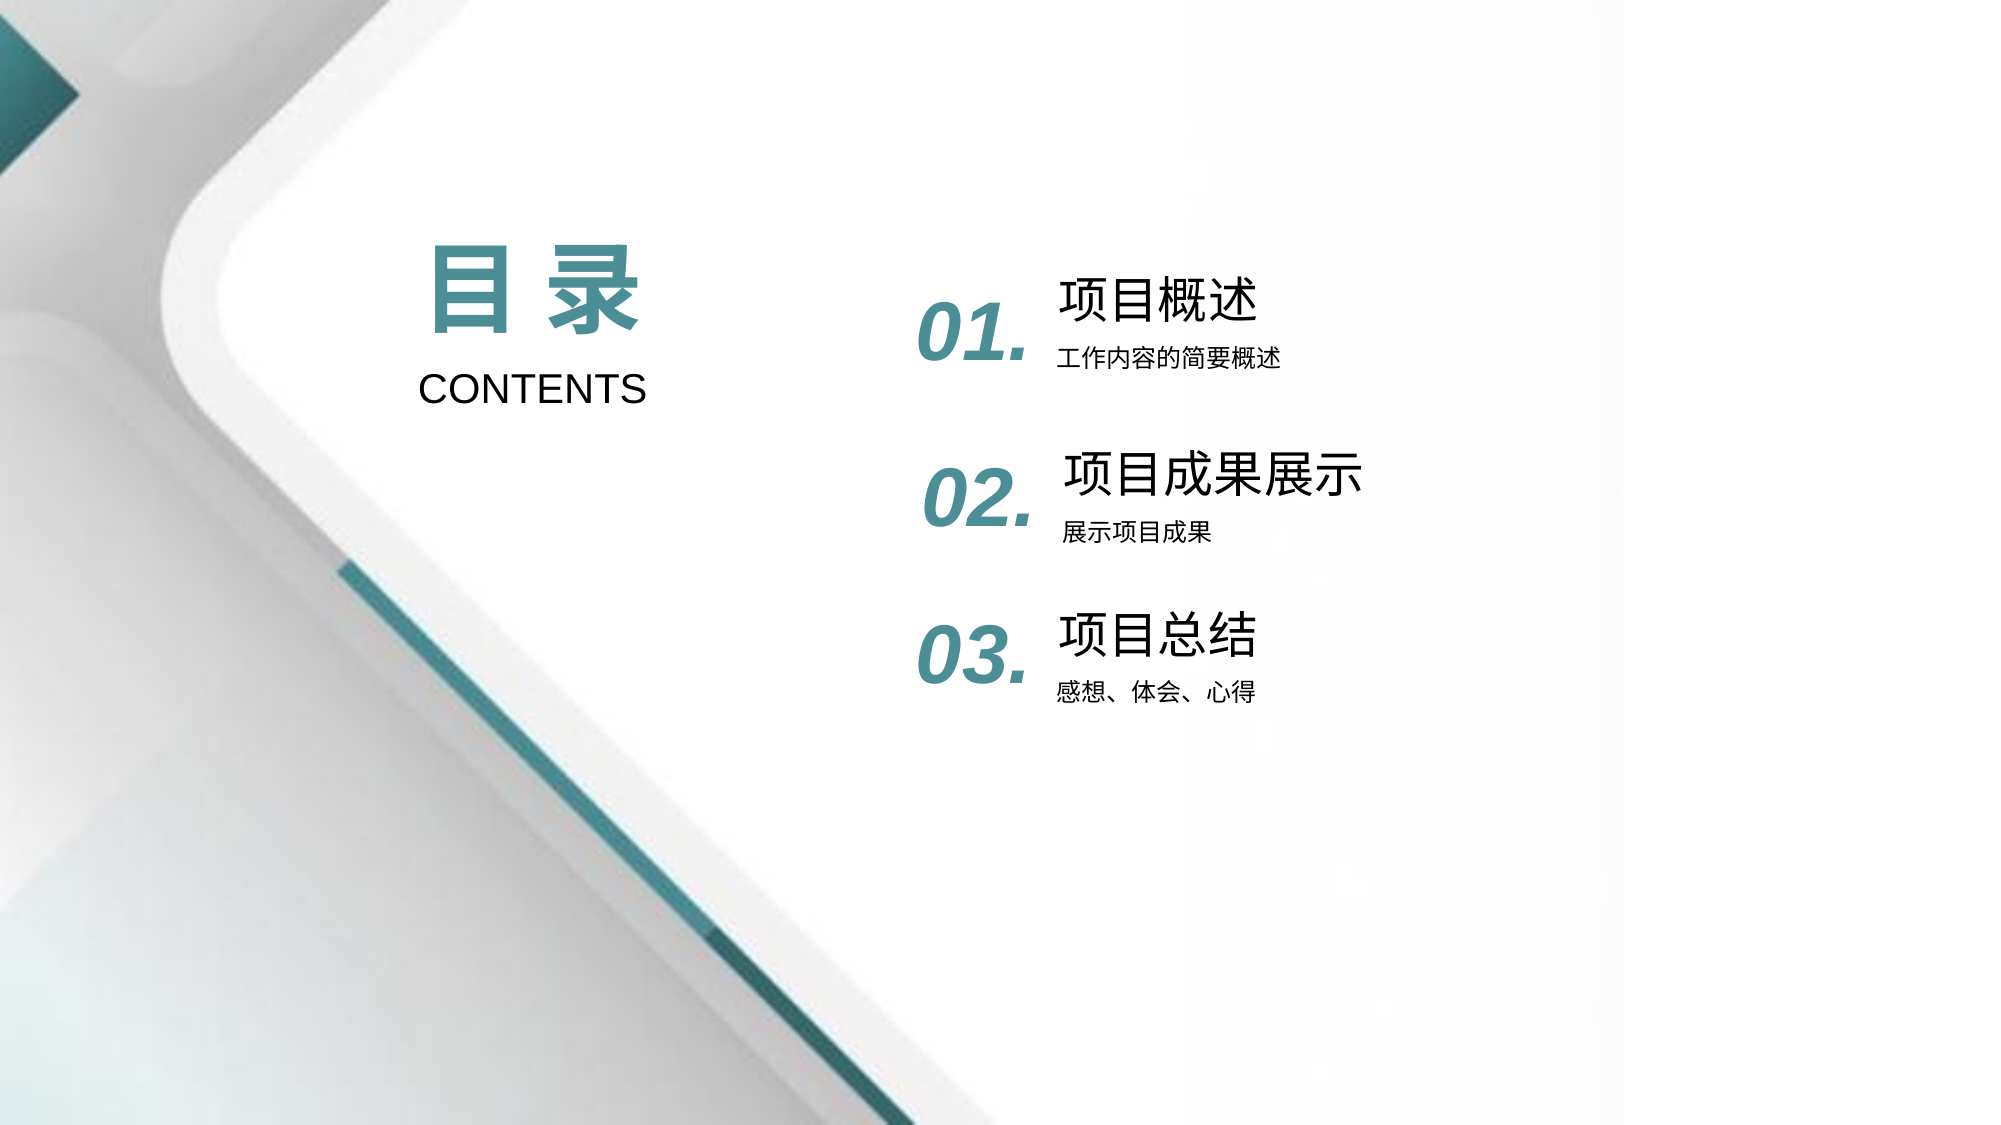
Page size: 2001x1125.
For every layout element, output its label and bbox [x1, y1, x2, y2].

picture [0, 0, 1624, 1125]
text_box [1047, 435, 1878, 555]
text_box [1042, 261, 1873, 381]
text_box [1042, 595, 1873, 715]
